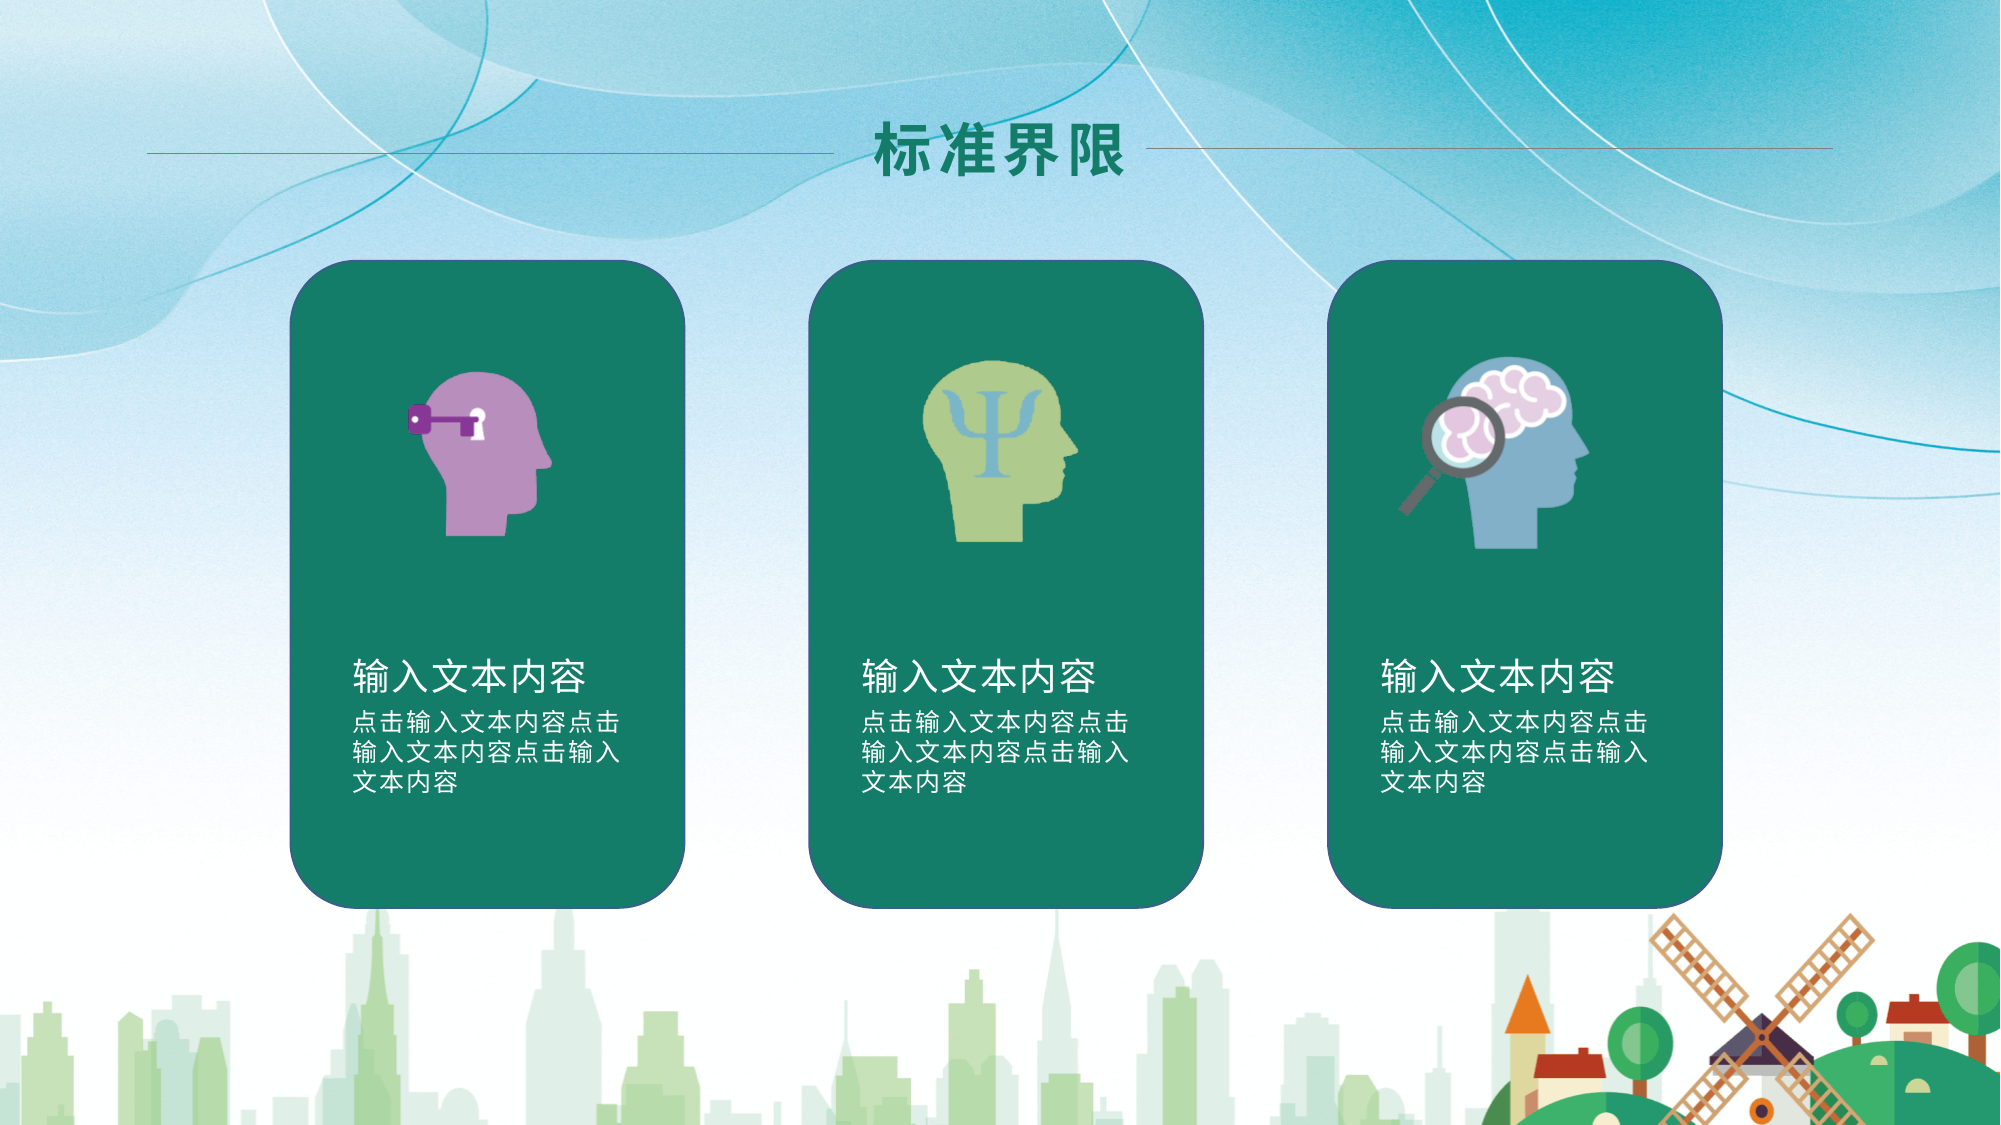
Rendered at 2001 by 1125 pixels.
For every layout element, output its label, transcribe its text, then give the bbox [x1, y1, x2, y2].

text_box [1328, 260, 1725, 908]
picture [0, 0, 2000, 1125]
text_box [290, 260, 697, 908]
text_box 标准界限 [859, 105, 1141, 191]
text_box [809, 260, 1207, 908]
